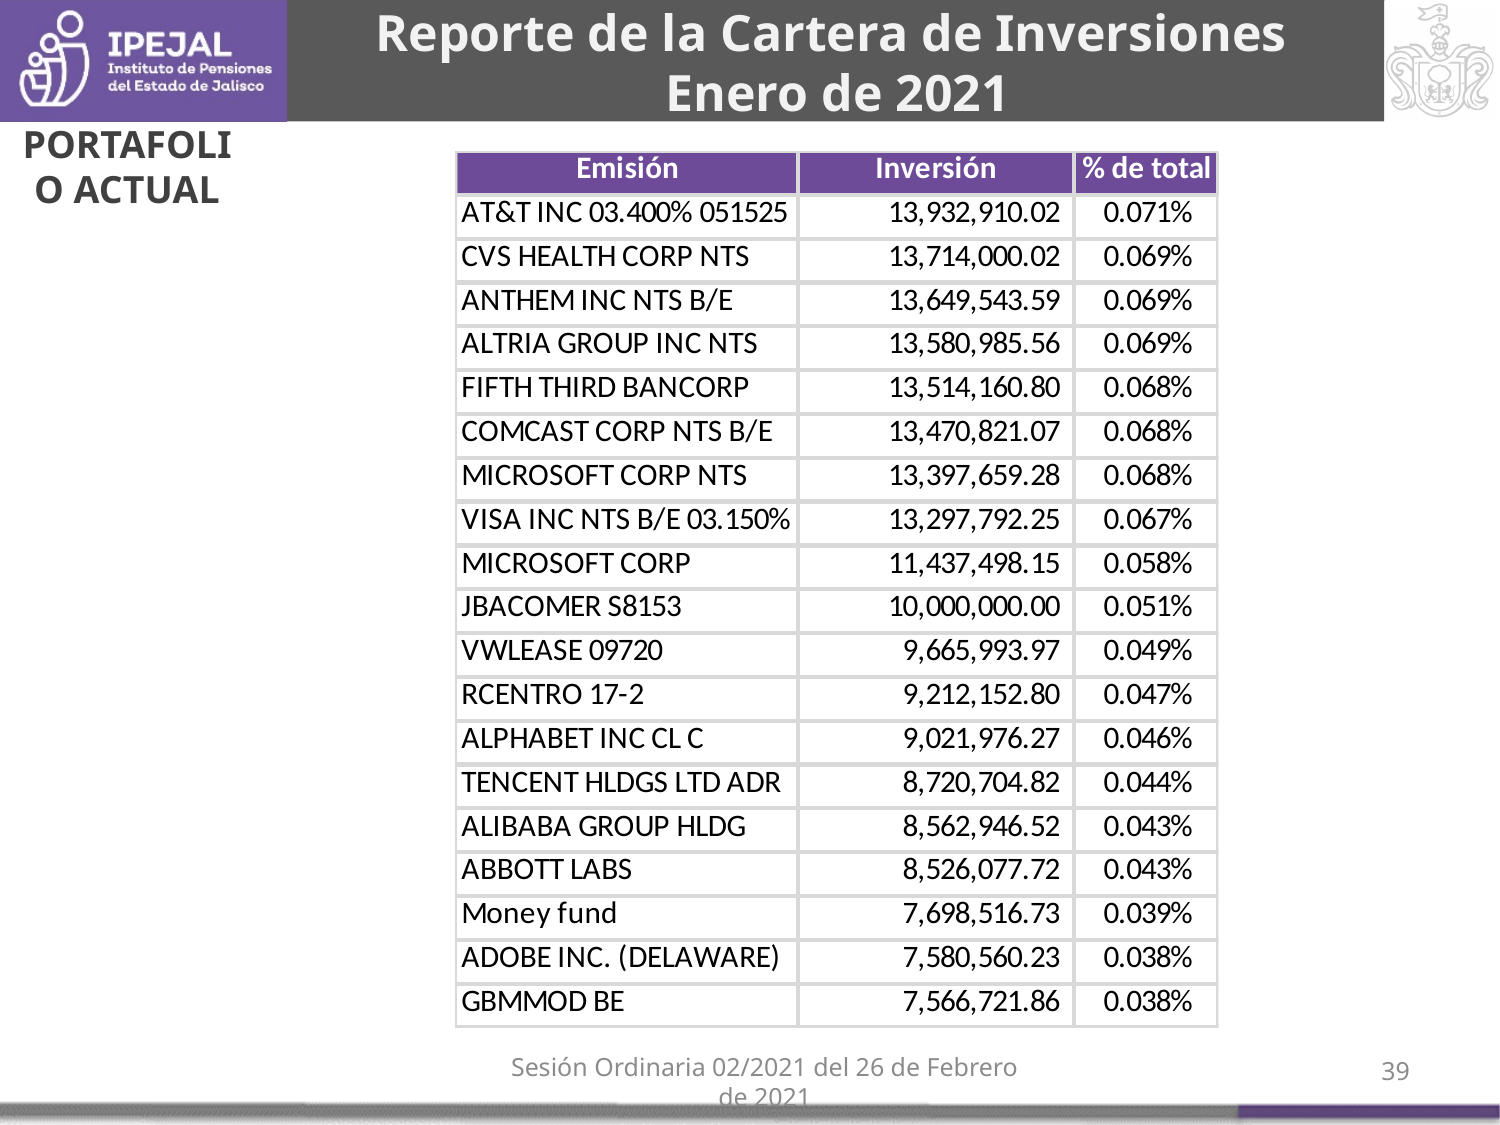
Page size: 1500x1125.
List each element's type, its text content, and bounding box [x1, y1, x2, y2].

text_box Sesión Ordinaria 02/2021 del 26 de Febrero de 2021 [483, 1051, 1046, 1112]
text_box Reporte de la Cartera de Inversiones Enero de 2021 [283, 0, 1393, 129]
picture [0, 1096, 1500, 1125]
slide_number 38 [1074, 1042, 1425, 1103]
picture [0, 0, 283, 122]
text_box PORTAFOLIO ACTUAL [0, 113, 254, 219]
picture [455, 151, 1221, 1030]
